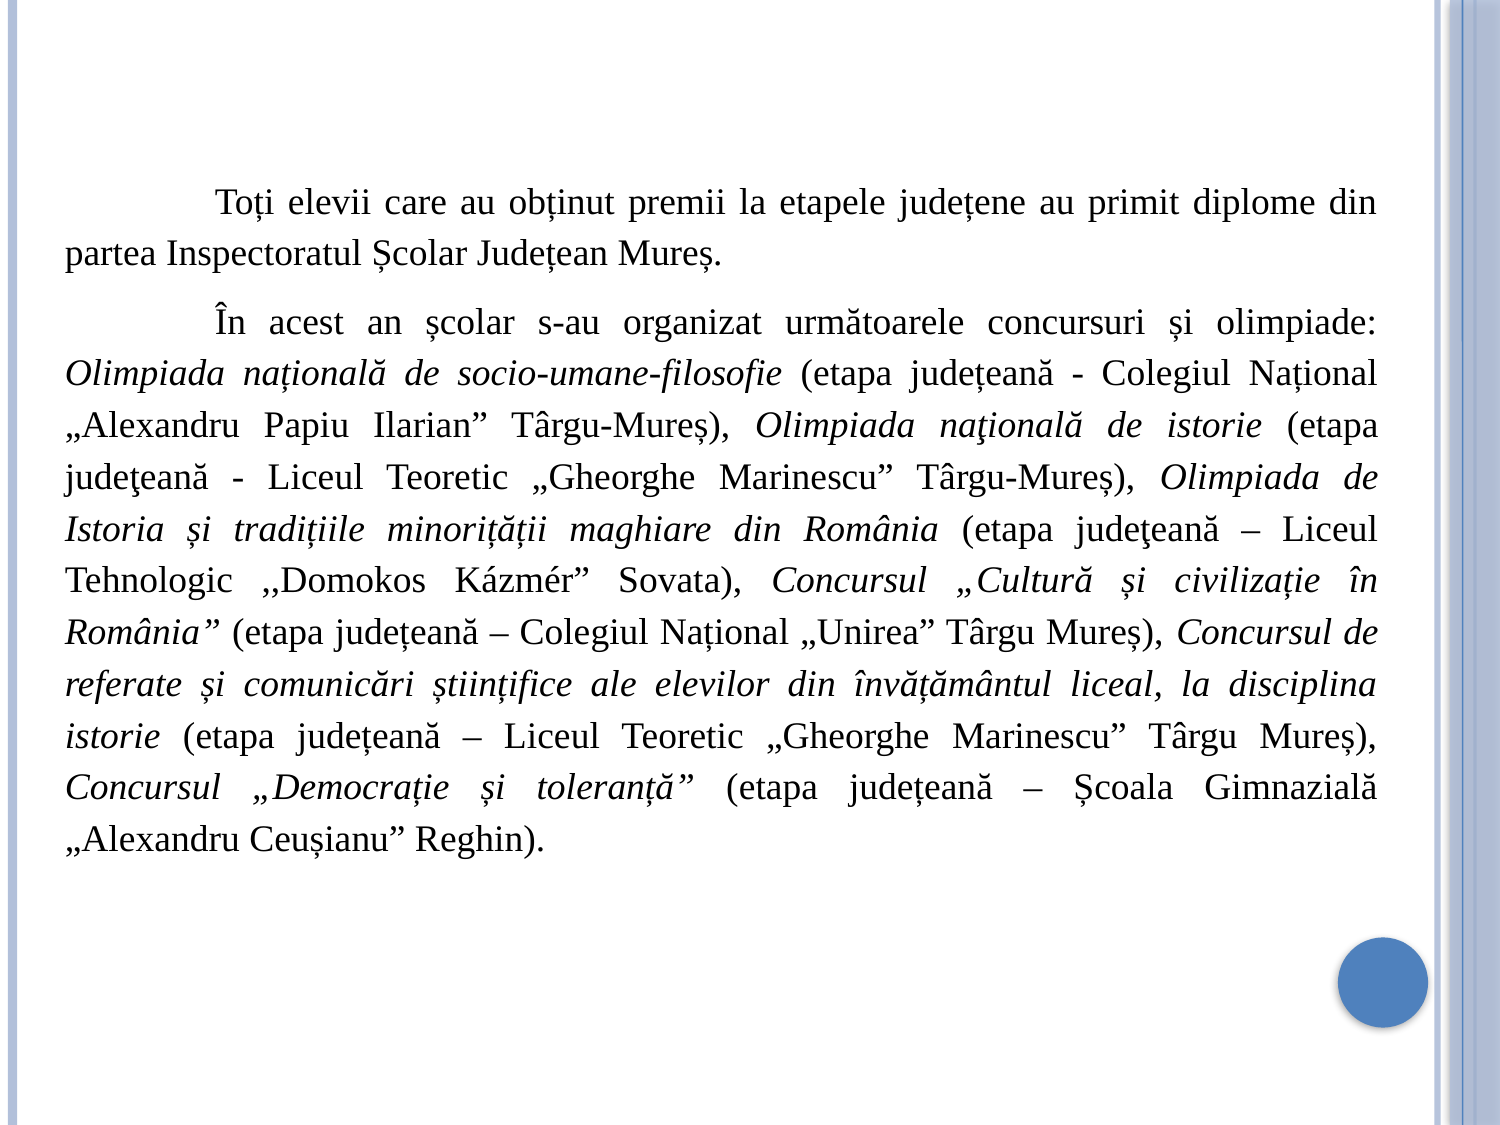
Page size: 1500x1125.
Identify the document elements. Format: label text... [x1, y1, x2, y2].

text_box Toți elevii care au obținut premii la etapele județene au primit diplome din partea Inspectoratul Școlar Județean Mureș. În acest an școlar s-au organizat următoarele concursuri și olimpiade: Olimpiada națională de socio-umane-filosofie (etapa județeană - Colegiul Național „Alexandru Papiu Ilarian” Târgu-Mureș), Olimpiada naţională de istorie (etapa judeţeană - Liceul Teoretic „Gheorghe Marinescu” Târgu-Mureș), Olimpiada de Istoria și tradițiile minorițății maghiare din România (etapa judeţeană – Liceul Tehnologic ,,Domokos Kázmér” Sovata), Concursul „Cultură și civilizație în România” (etapa județeană – Colegiul Național „Unirea” Târgu Mureș), Concursul de referate și comunicări științifice ale elevilor din învățământul liceal, la disciplina istorie (etapa județeană – Liceul Teoretic „Gheorghe Marinescu” Târgu Mureș), Concursul „Democrație și toleranță” (etapa județeană – Școala Gimnazială „Alexandru Ceușianu” Reghin). [49, 162, 1394, 867]
